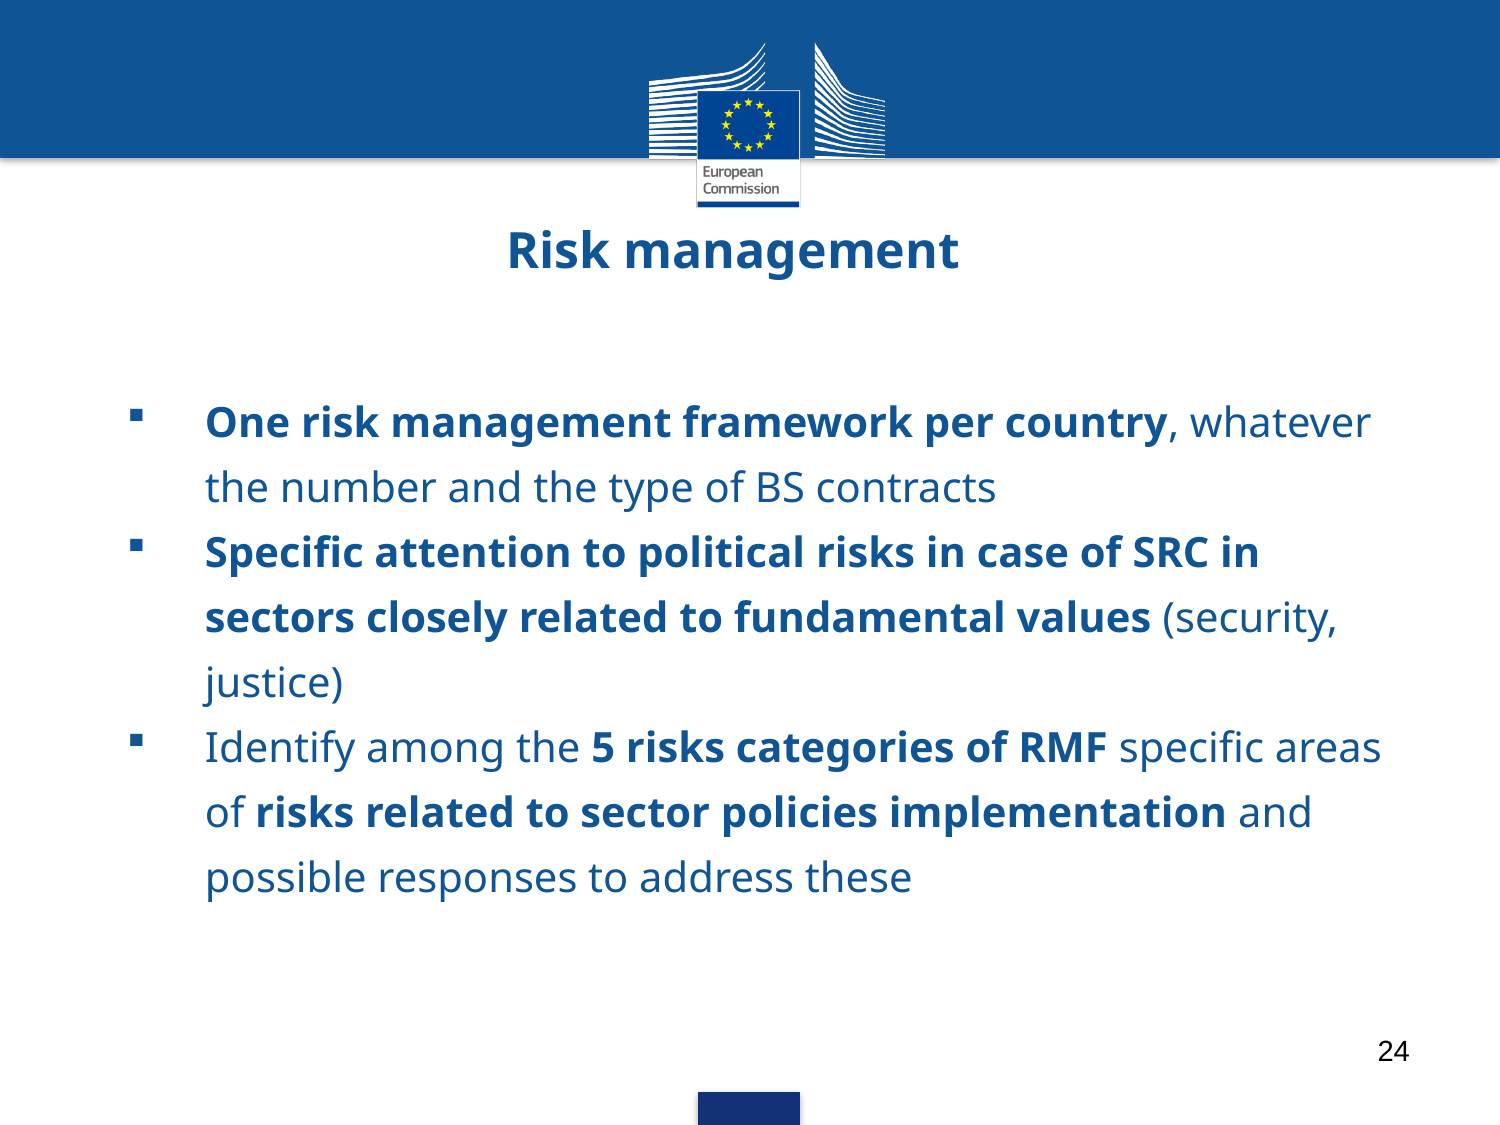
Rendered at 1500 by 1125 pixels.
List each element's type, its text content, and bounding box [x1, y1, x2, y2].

slide_number 24 [1074, 1024, 1425, 1103]
list [29, 338, 1380, 977]
title Risk management [64, 219, 1415, 339]
picture [649, 42, 885, 208]
text_box One risk management framework per country, whatever the number and the type of BS contracts Specific attention to political risks in case of SRC in sectors closely related to fundamental values (security, justice) Identify among the 5 risks categories of RMF specific areas of risks related to sector policies implementation and possible responses to address these [112, 373, 1435, 961]
